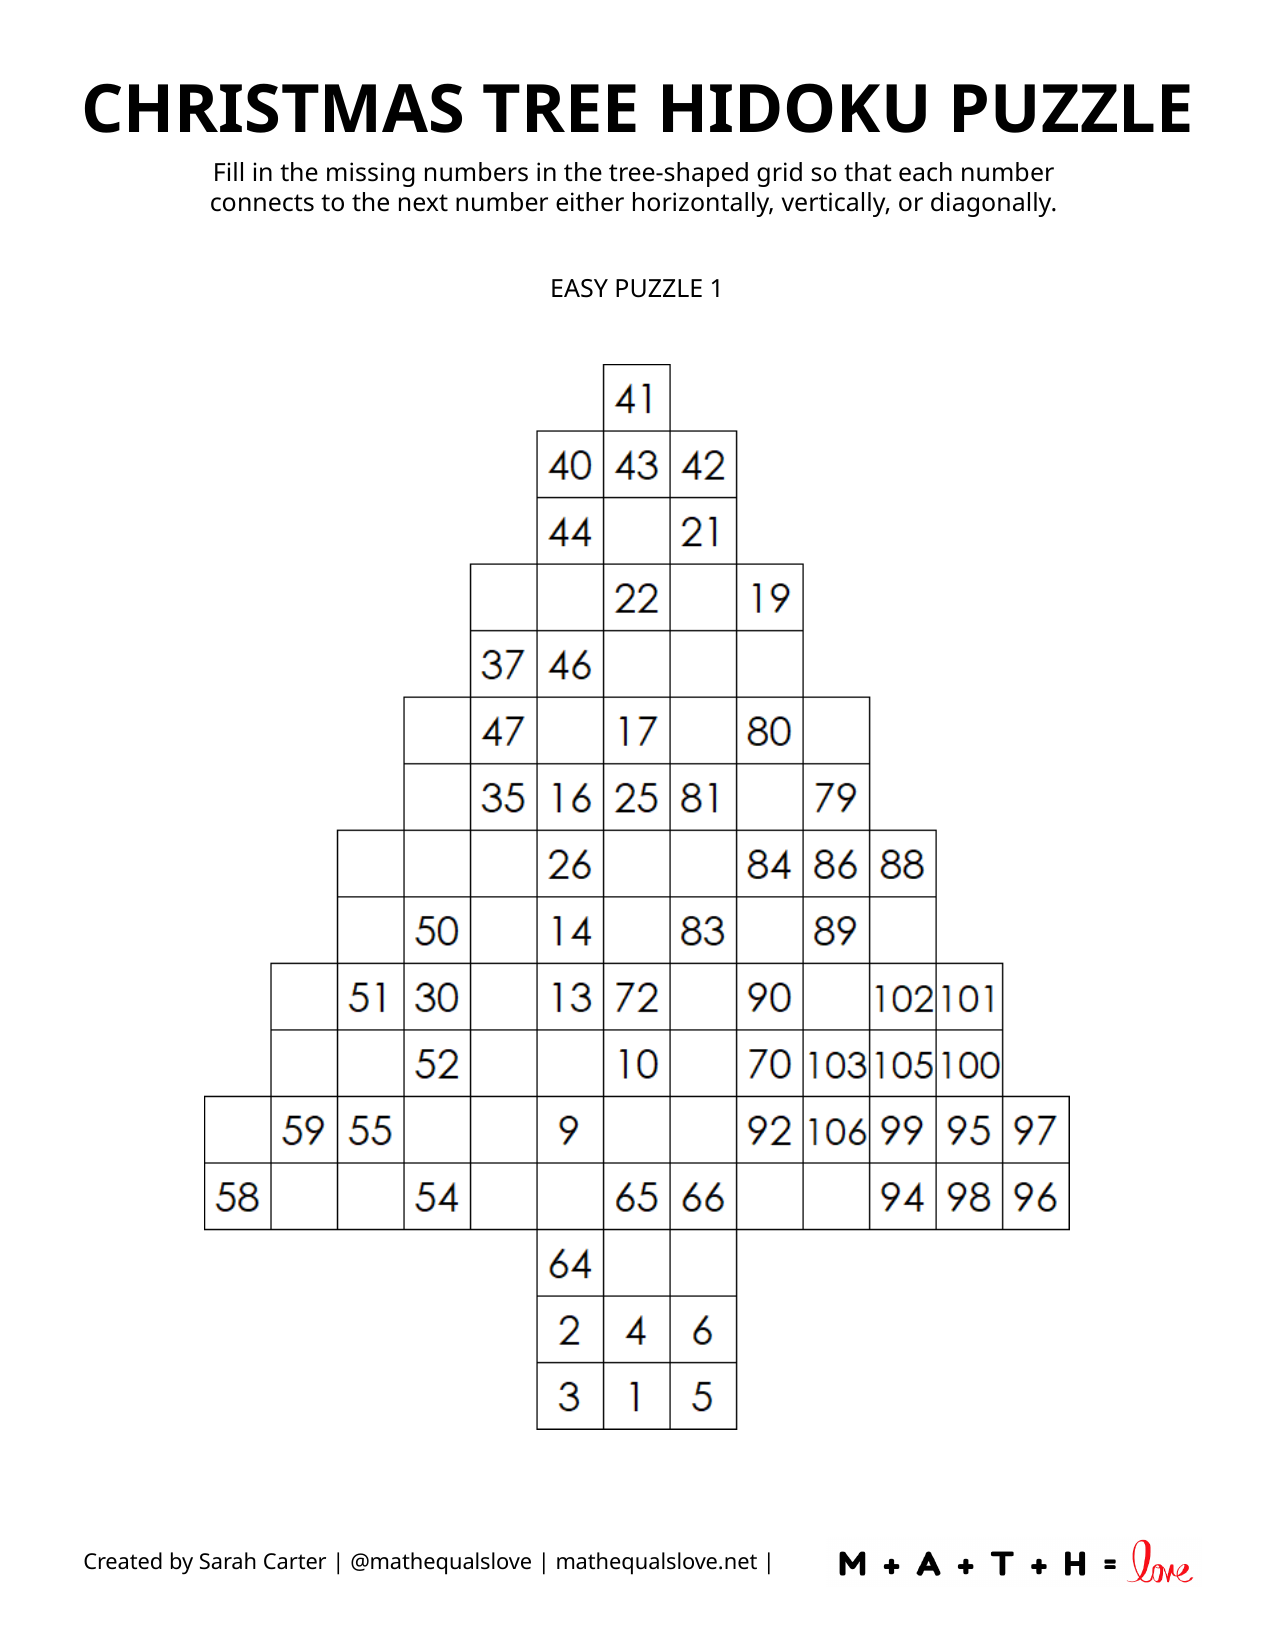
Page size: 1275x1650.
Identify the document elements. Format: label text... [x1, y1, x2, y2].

text_box Fill in the missing numbers in the tree-shaped grid so that each number connects to the next number either horizontally, vertically, or diagonally. [0, 148, 1275, 224]
text_box EASY PUZZLE 1 [205, 272, 1070, 324]
text_box Created by Sarah Carter | @mathequalslove | mathequalslove.net | [68, 1540, 826, 1582]
picture [203, 364, 1070, 1430]
picture [826, 1536, 1203, 1588]
text_box CHRISTMAS TREE HIDOKU PUZZLE [66, 58, 1211, 148]
